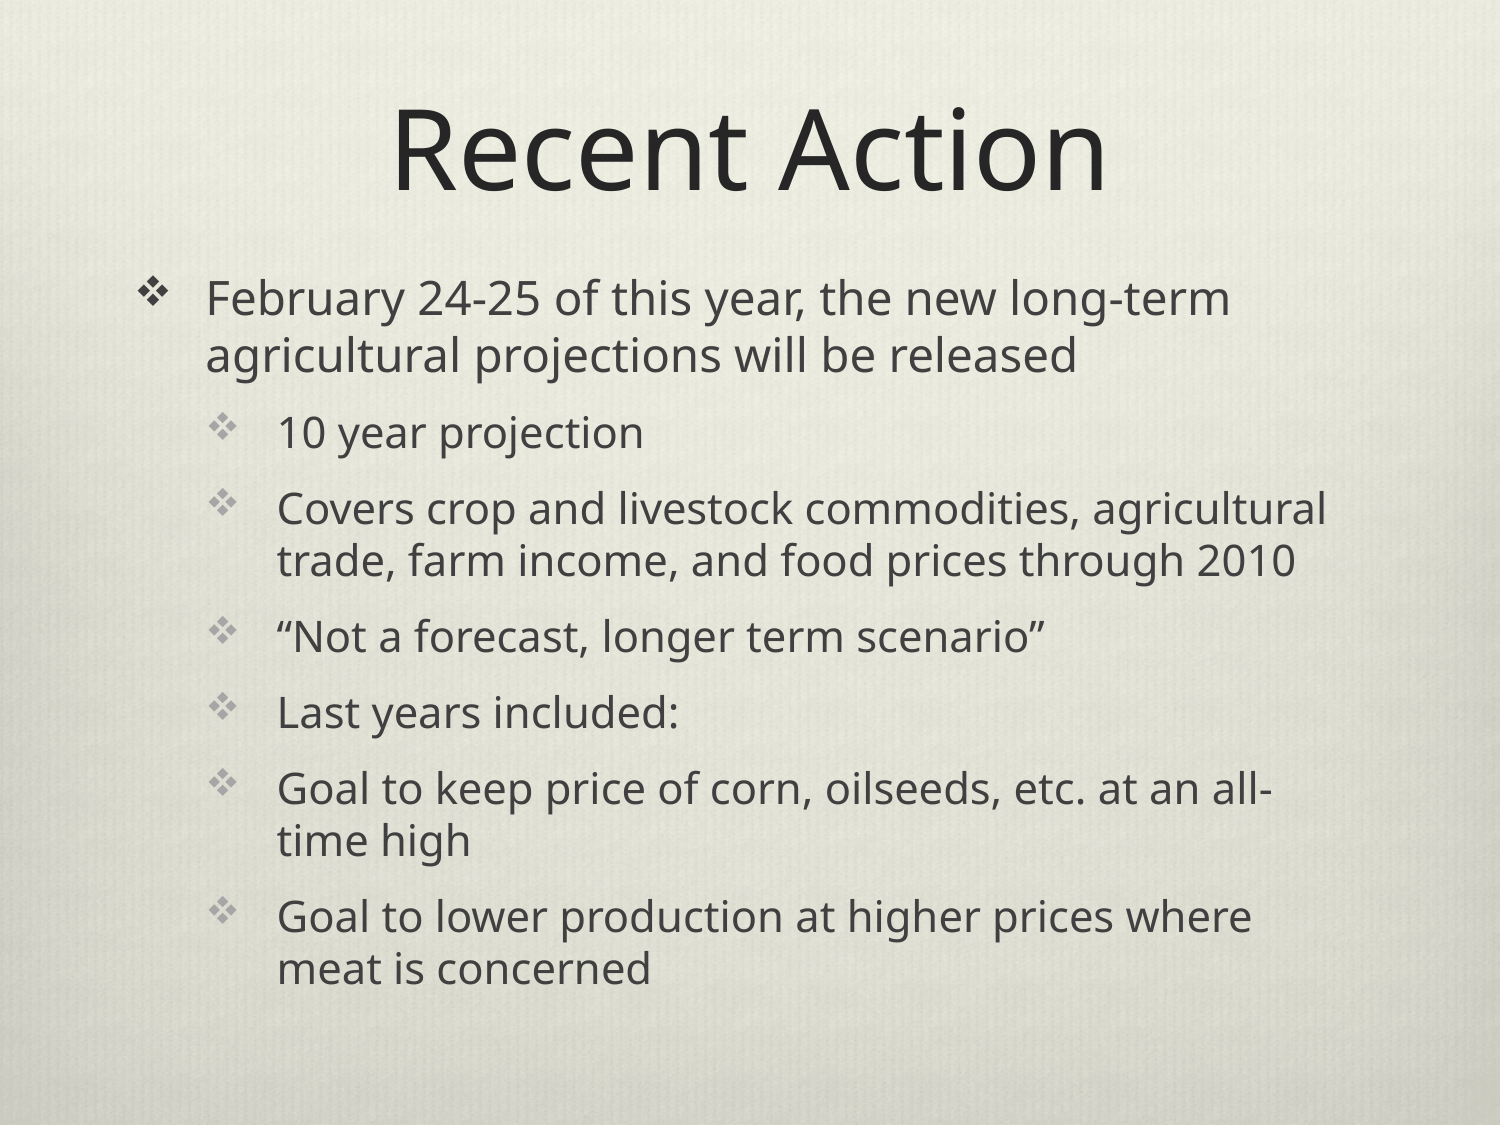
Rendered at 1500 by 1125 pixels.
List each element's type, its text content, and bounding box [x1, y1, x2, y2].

title Recent Action [119, 51, 1381, 240]
list February 24-25 of this year, the new long-term agricultural projections will be released 10 year projection Covers crop and livestock commodities, agricultural trade, farm income, and food prices through 2010 “Not a forecast, longer term scenario” Last years included: Goal to keep price of corn, oilseeds, etc. at an all-time high Goal to lower production at higher prices where meat is concerned [119, 260, 1381, 1011]
